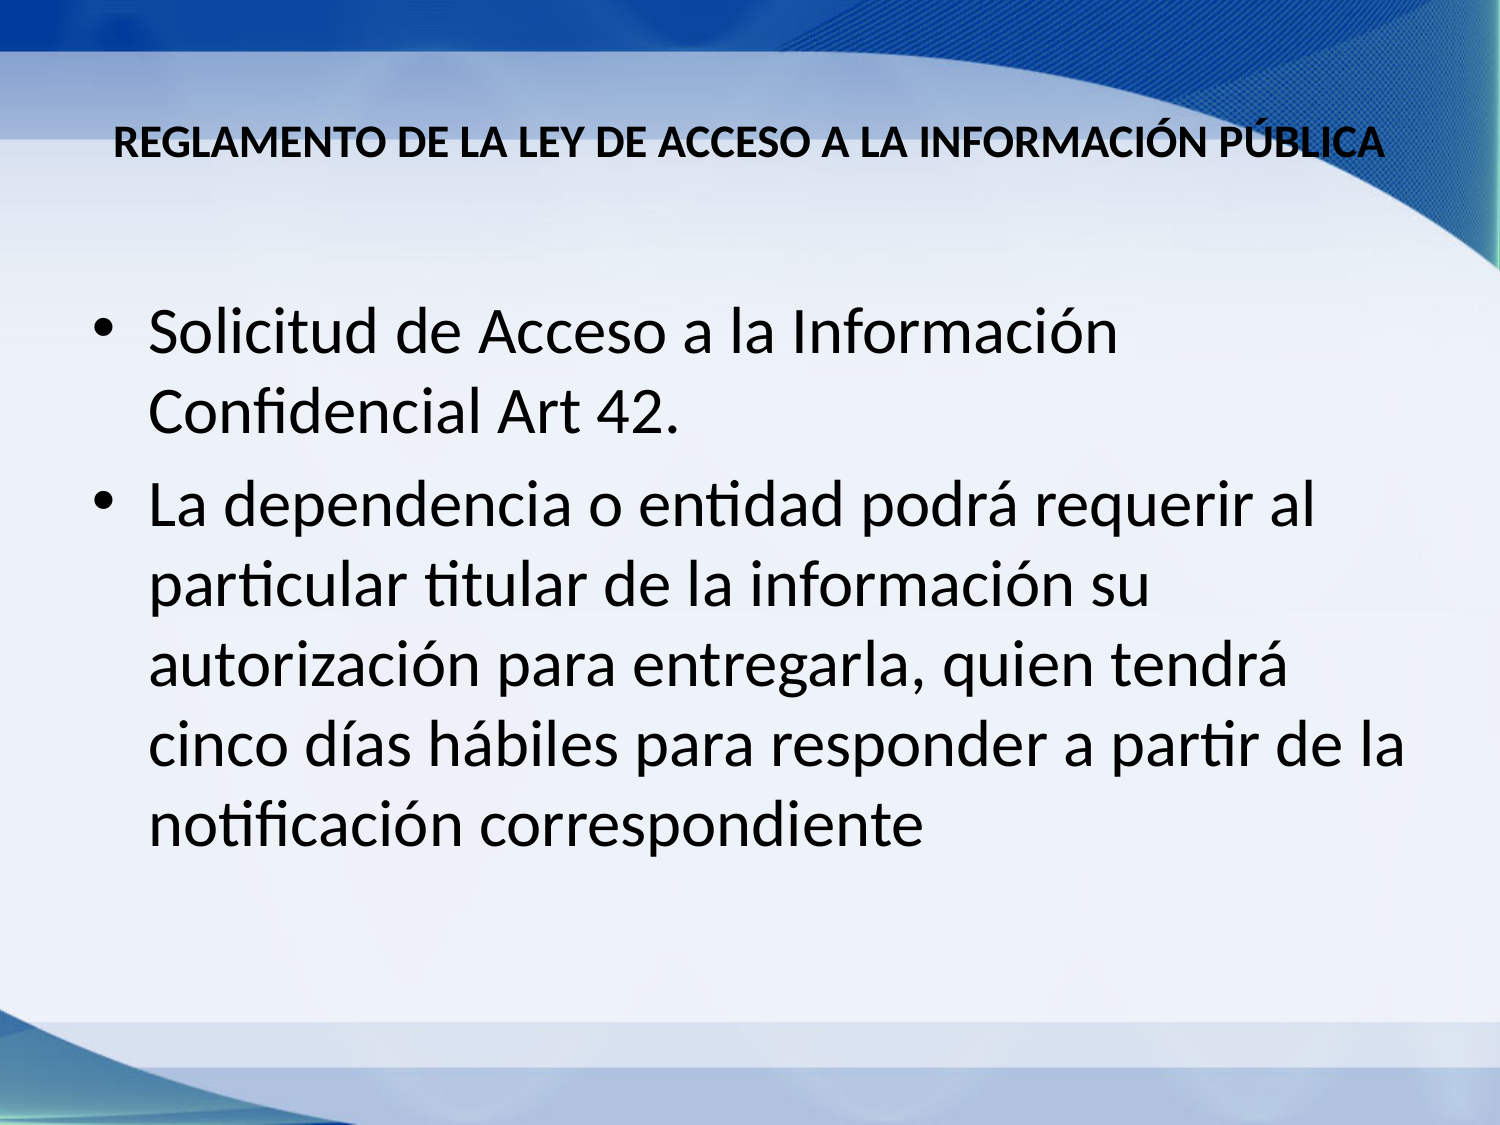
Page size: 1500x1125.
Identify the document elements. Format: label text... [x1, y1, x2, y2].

title REGLAMENTO DE LA LEY DE ACCESO A LA INFORMACIÓN PÚBLICA [74, 44, 1426, 233]
picture [0, 0, 1500, 1125]
list Solicitud de Acceso a la Información Confidencial Art 42. La dependencia o entidad podrá requerir al particular titular de la información su autorización para entregarla, quien tendrá cinco días hábiles para responder a partir de la notificación correspondiente [76, 278, 1428, 1022]
